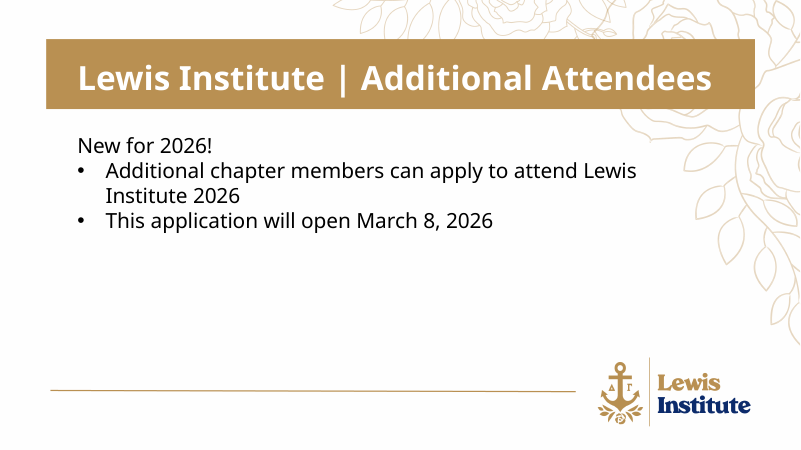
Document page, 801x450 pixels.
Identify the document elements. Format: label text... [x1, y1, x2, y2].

picture [0, 0, 801, 450]
list Lewis Institute | Additional Attendees [62, 50, 738, 100]
list New for 2026! Additional chapter members can apply to attend Lewis Institute 2026 This application will open March 8, 2026 [62, 125, 738, 350]
